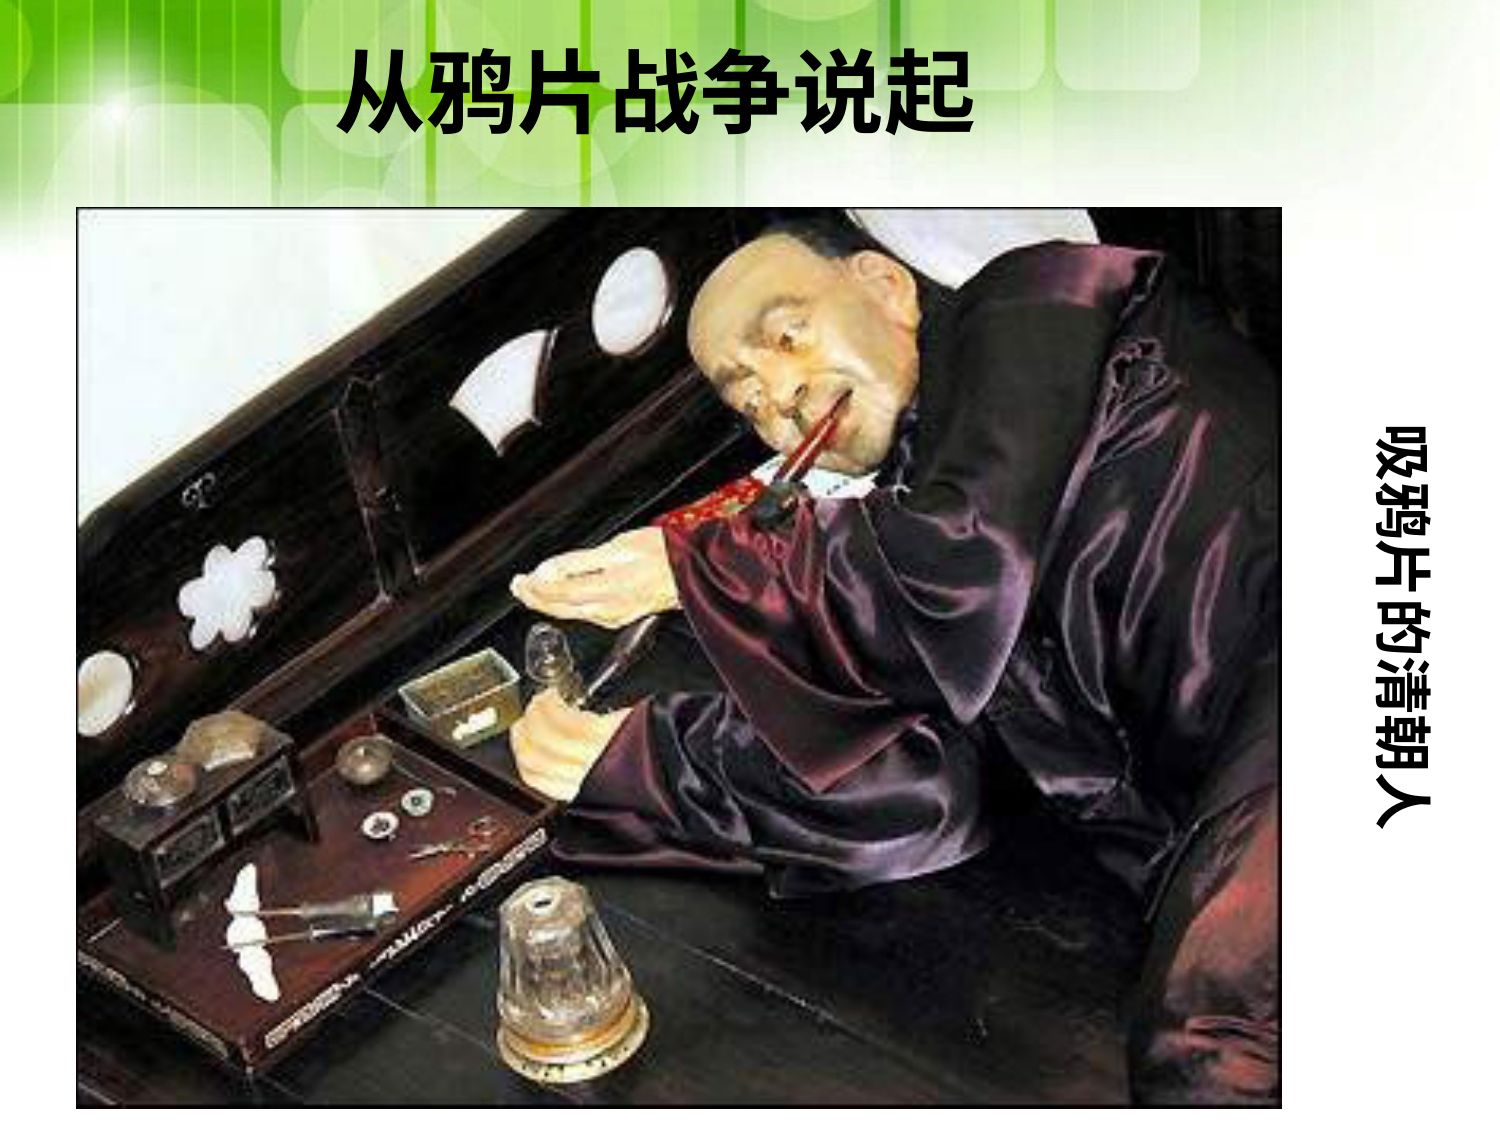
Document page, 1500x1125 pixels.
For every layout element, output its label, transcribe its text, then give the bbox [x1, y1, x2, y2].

text_box 吸鸦片的清朝人 [1346, 408, 1447, 884]
title 从鸦片战争说起 [17, 19, 1293, 161]
picture [0, 0, 1500, 1125]
